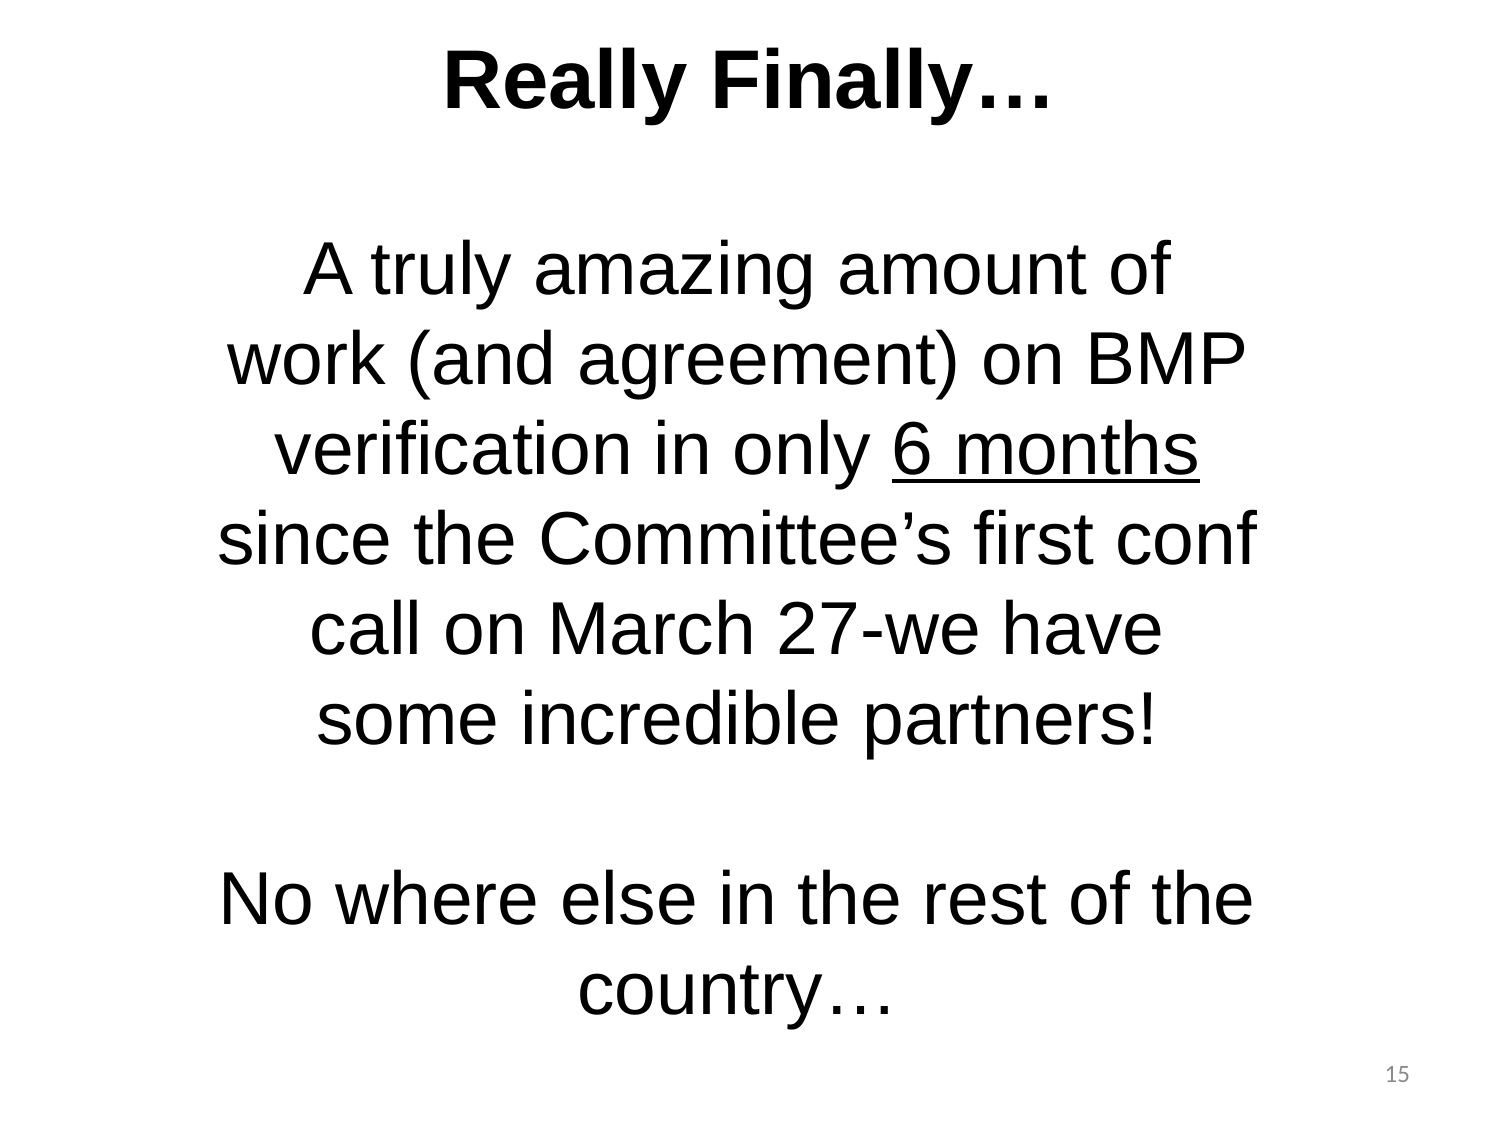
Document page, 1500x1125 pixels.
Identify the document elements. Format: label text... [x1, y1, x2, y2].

slide_number 15 [1074, 1042, 1425, 1103]
text_box A truly amazing amount of work (and agreement) on BMP verification in only 6 months since the Committee’s first conf call on March 27-we have some incredible partners! No where else in the rest of the country… [200, 212, 1275, 1038]
title Really Finally… [75, 0, 1425, 150]
